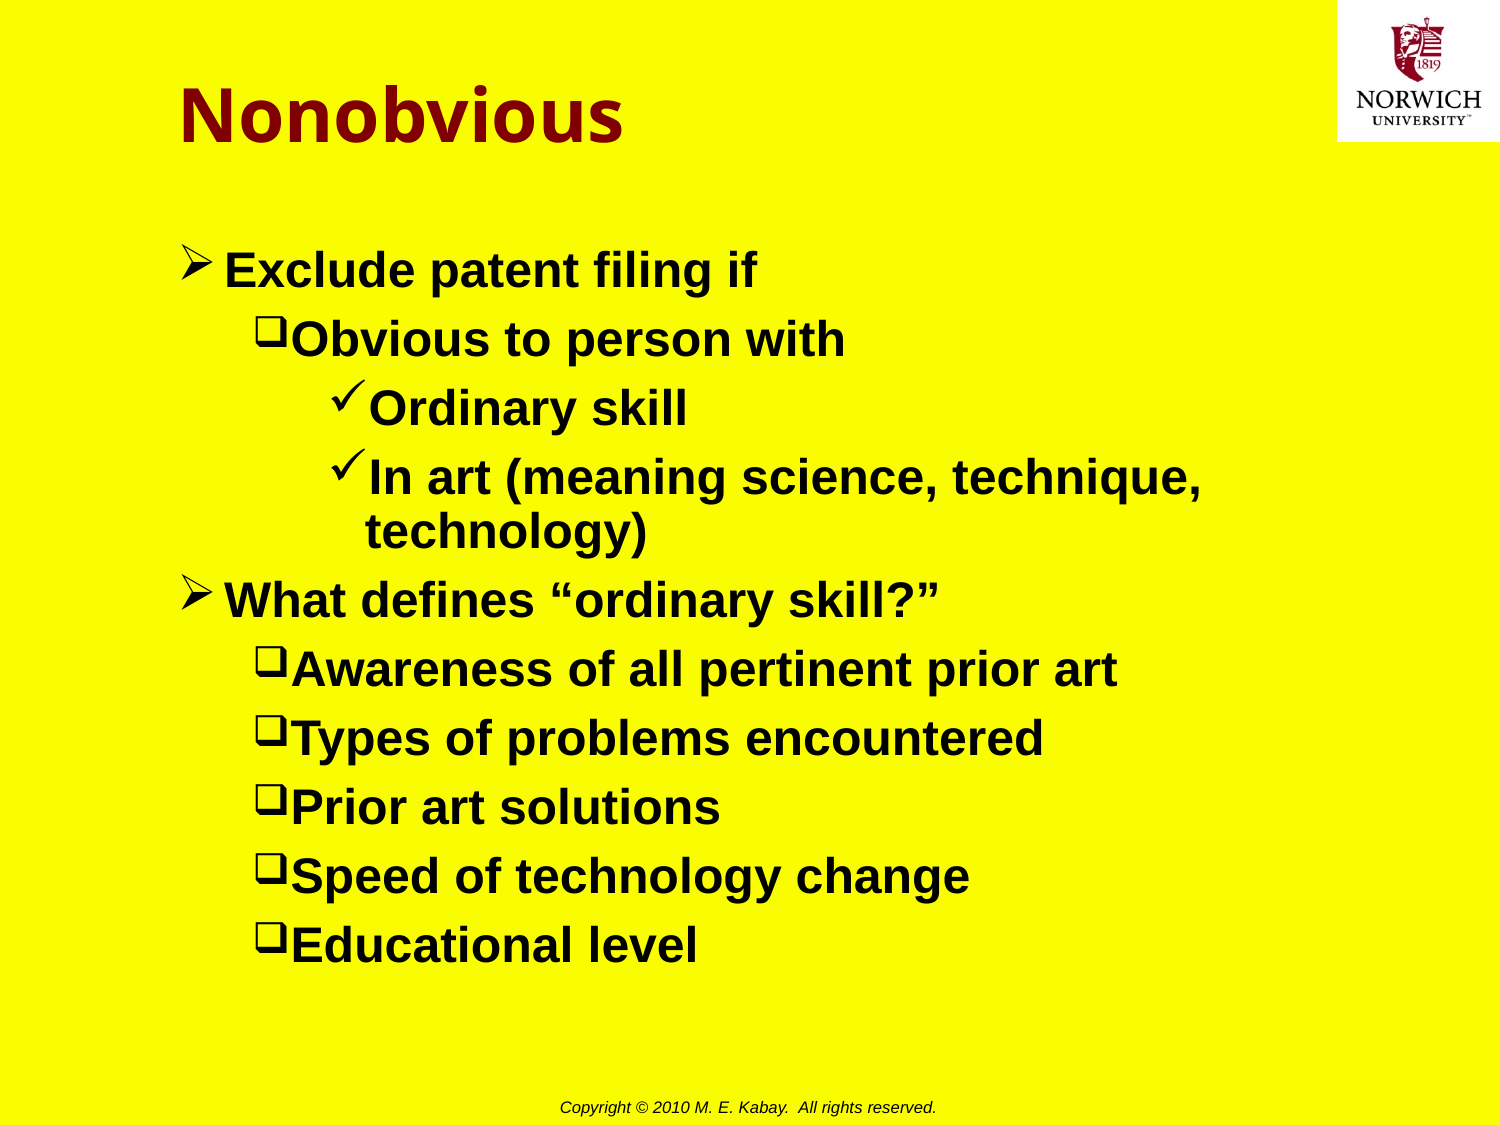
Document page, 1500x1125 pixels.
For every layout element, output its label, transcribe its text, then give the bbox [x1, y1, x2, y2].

picture [1337, 0, 1500, 142]
list Exclude patent filing if Obvious to person with Ordinary skill In art (meaning science, technique, technology) What defines “ordinary skill?” Awareness of all pertinent prior art Types of problems encountered Prior art solutions Speed of technology change Educational level [161, 236, 1414, 1039]
title Nonobvious [161, 24, 1339, 213]
